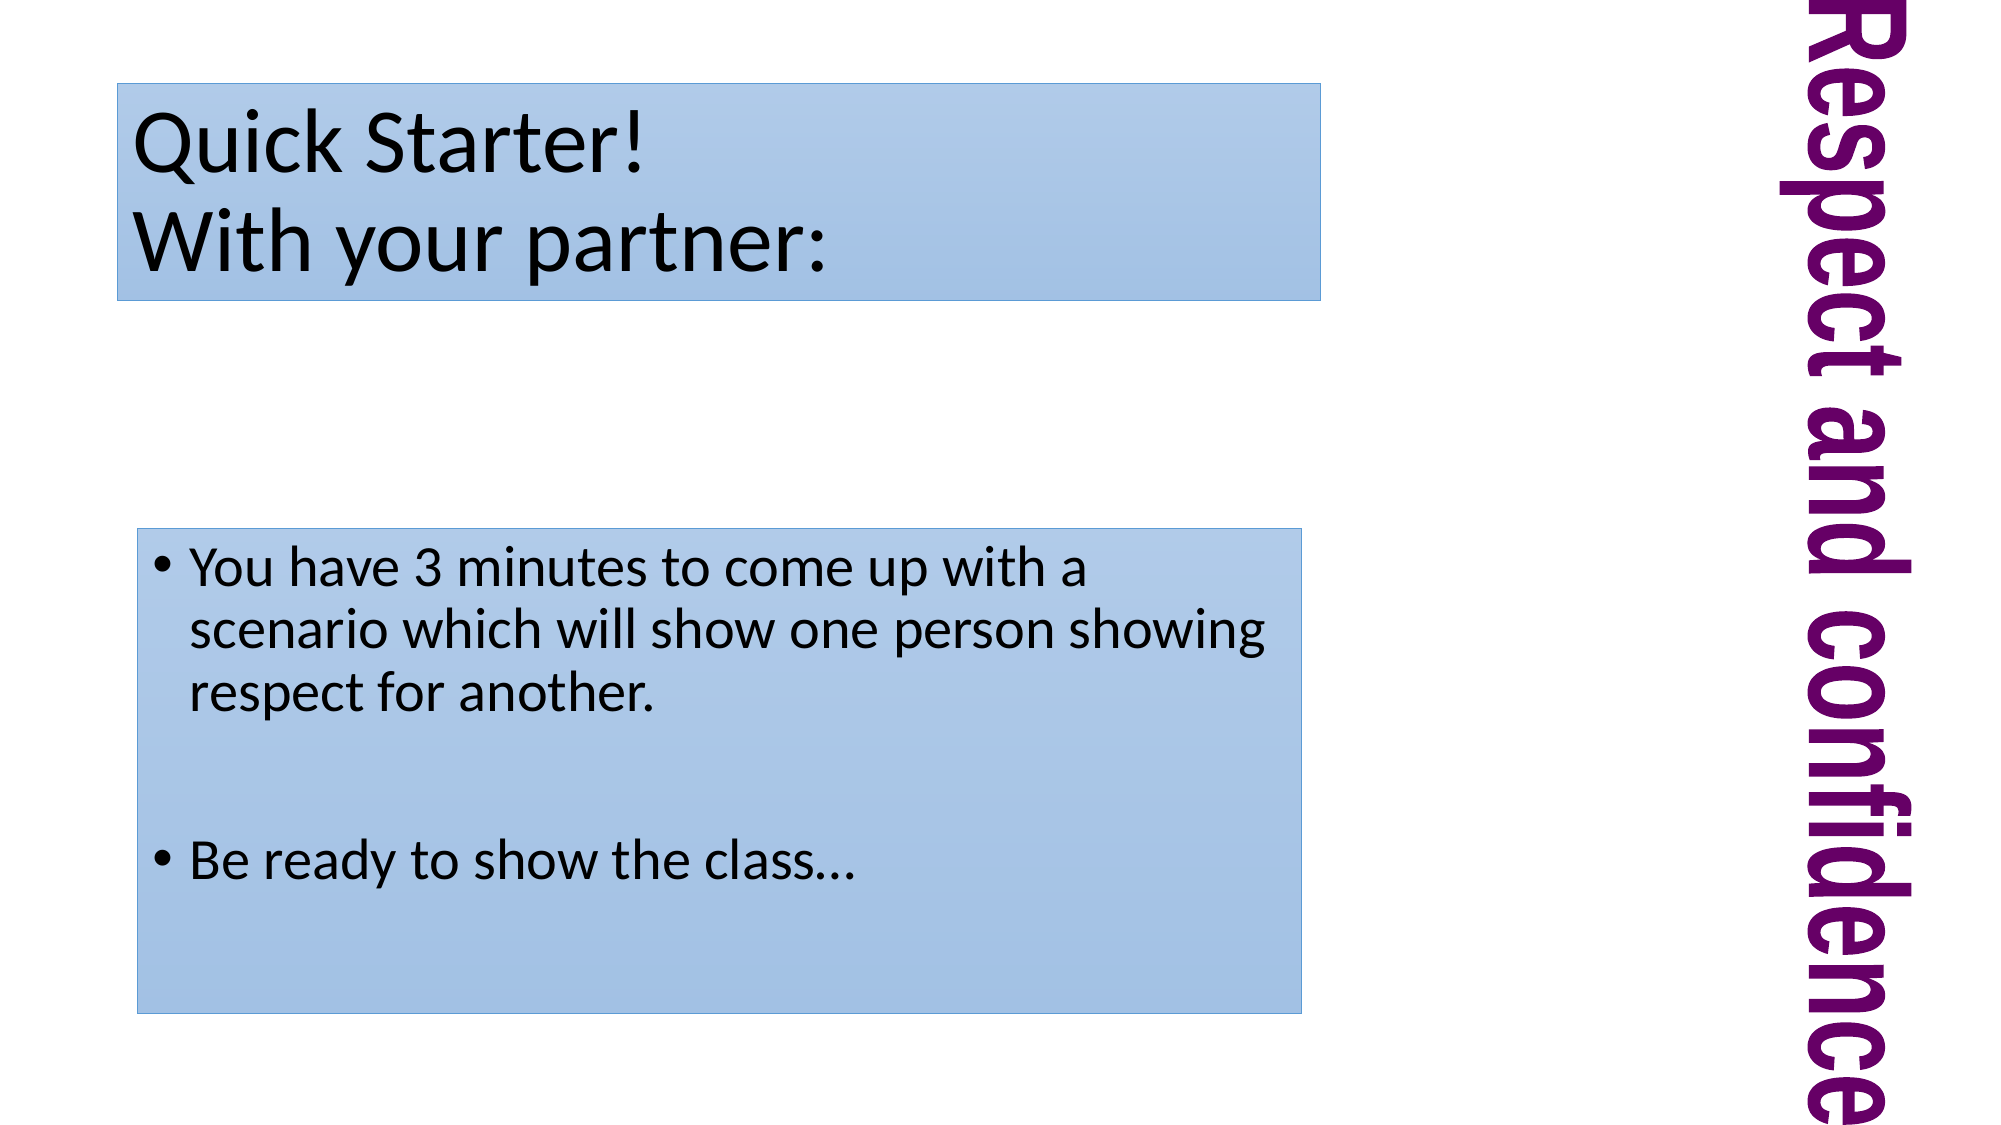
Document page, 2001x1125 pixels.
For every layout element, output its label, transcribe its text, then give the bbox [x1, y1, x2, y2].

title Quick Starter! With your partner: [117, 83, 1321, 301]
list You have 3 minutes to come up with a scenario which will show one person showing respect for another. Be ready to show the class… [137, 528, 1302, 1014]
